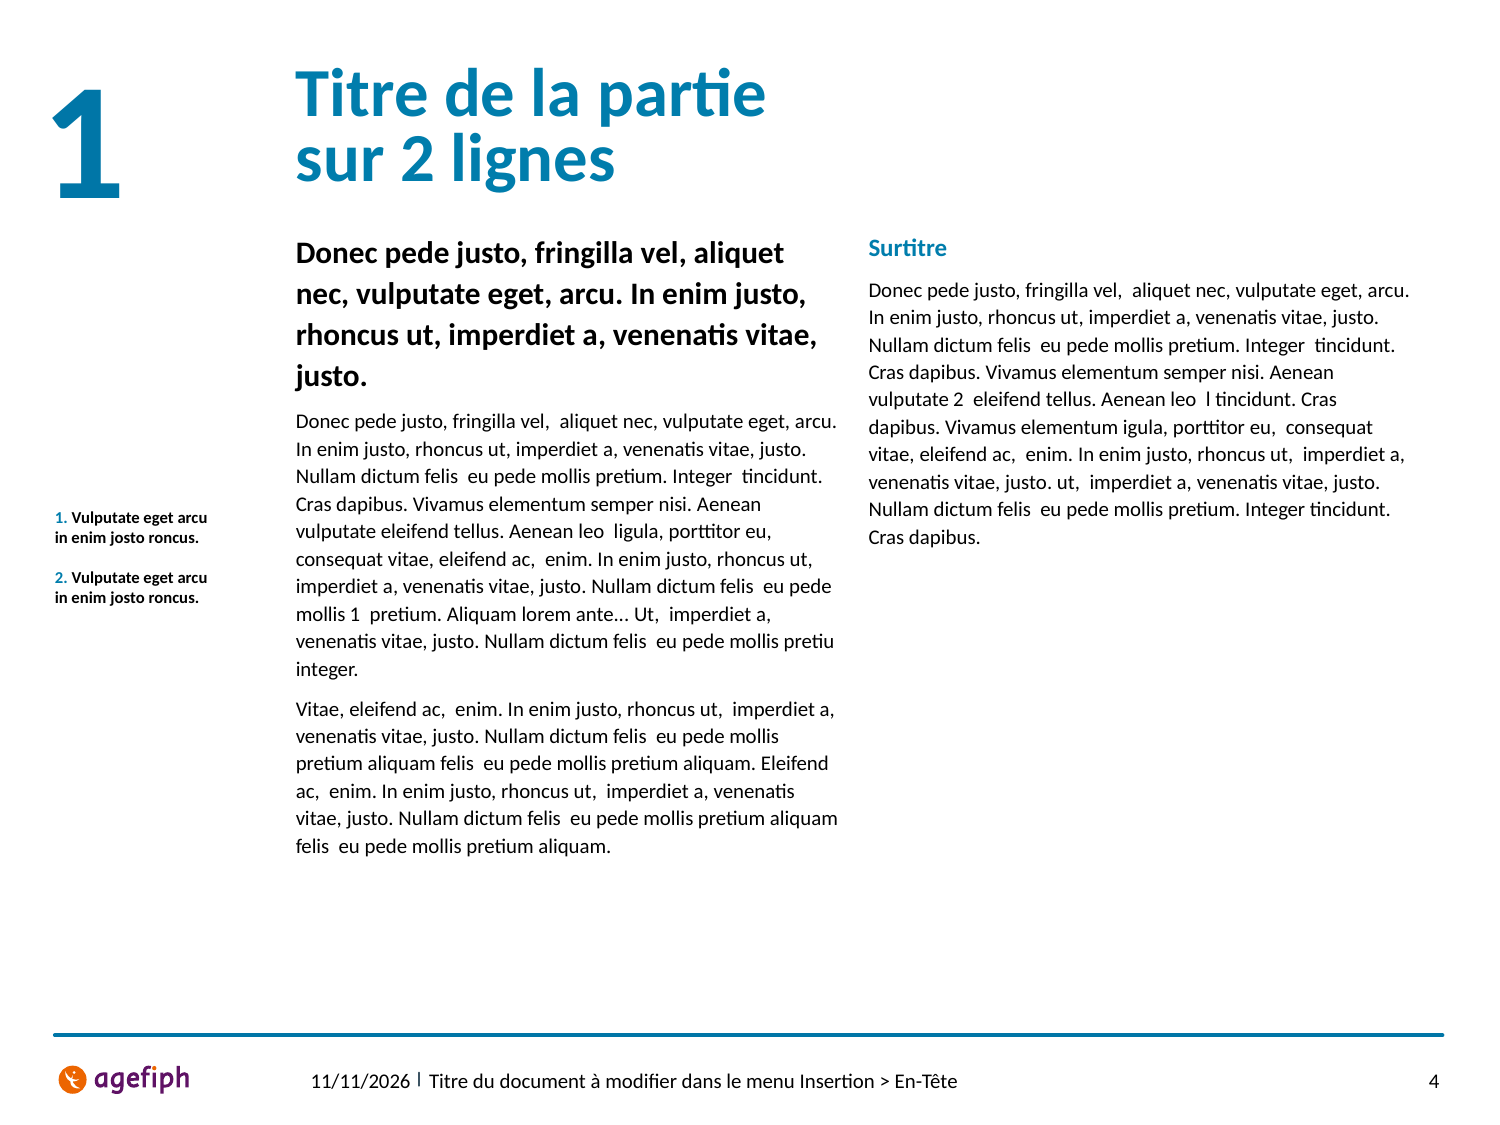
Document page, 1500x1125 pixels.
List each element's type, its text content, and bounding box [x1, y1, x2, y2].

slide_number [254, 1051, 414, 1111]
title Titre de la partie sur 2 lignes [280, 71, 1427, 187]
list 1 [41, 43, 249, 201]
list Donec pede justo, fringilla vel, aliquet nec, vulputate eget, arcu. In enim justo, rhoncus ut, imperdiet a, venenatis vitae, justo. Donec pede justo, fringilla vel, aliquet nec, vulputate eget, arcu. In enim justo, rhoncus ut, imperdiet a, venenatis vitae, justo. Nullam dictum felis eu pede mollis pretium. Integer tincidunt. Cras dapibus. Vivamus elementum semper nisi. Aenean vulputate eleifend tellus. Aenean leo ligula, porttitor eu, consequat vitae, eleifend ac, enim. In enim justo, rhoncus ut, imperdiet a, venenatis vitae, justo. Nullam dictum felis eu pede mollis 1 pretium. Aliquam lorem ante... Ut, imperdiet a, venenatis vitae, justo. Nullam dictum felis eu pede mollis pretiu integer. Vitae, eleifend ac, enim. In enim justo, rhoncus ut, imperdiet a, venenatis vitae, justo. Nullam dictum felis eu pede mollis pretium aliquam felis eu pede mollis pretium aliquam. Eleifend ac, enim. In enim justo, rhoncus ut, imperdiet a, venenatis vitae, justo. Nullam dictum felis eu pede mollis pretium aliquam felis eu pede mollis pretium aliquam. Surtitre Donec pede justo, fringilla vel, aliquet nec, vulputate eget, arcu. In enim justo, rhoncus ut, imperdiet a, venenatis vitae, justo. Nullam dictum felis eu pede mollis pretium. Integer tincidunt. Cras dapibus. Vivamus elementum semper nisi. Aenean vulputate 2 eleifend tellus. Aenean leo l tincidunt. Cras dapibus. Vivamus elementum igula, porttitor eu, consequat vitae, eleifend ac, enim. In enim justo, rhoncus ut, imperdiet a, venenatis vitae, justo. ut, imperdiet a, venenatis vitae, justo. Nullam dictum felis eu pede mollis pretium. Integer tincidunt. Cras dapibus. [280, 220, 1427, 925]
text_box 1. Vulputate eget arcu in enim josto roncus. 2. Vulputate eget arcu in enim josto roncus. [40, 499, 234, 634]
slide_number 4 [1116, 1051, 1455, 1111]
footer Titre du document à modifier dans le menu Insertion > En-Tête [414, 1051, 1086, 1111]
